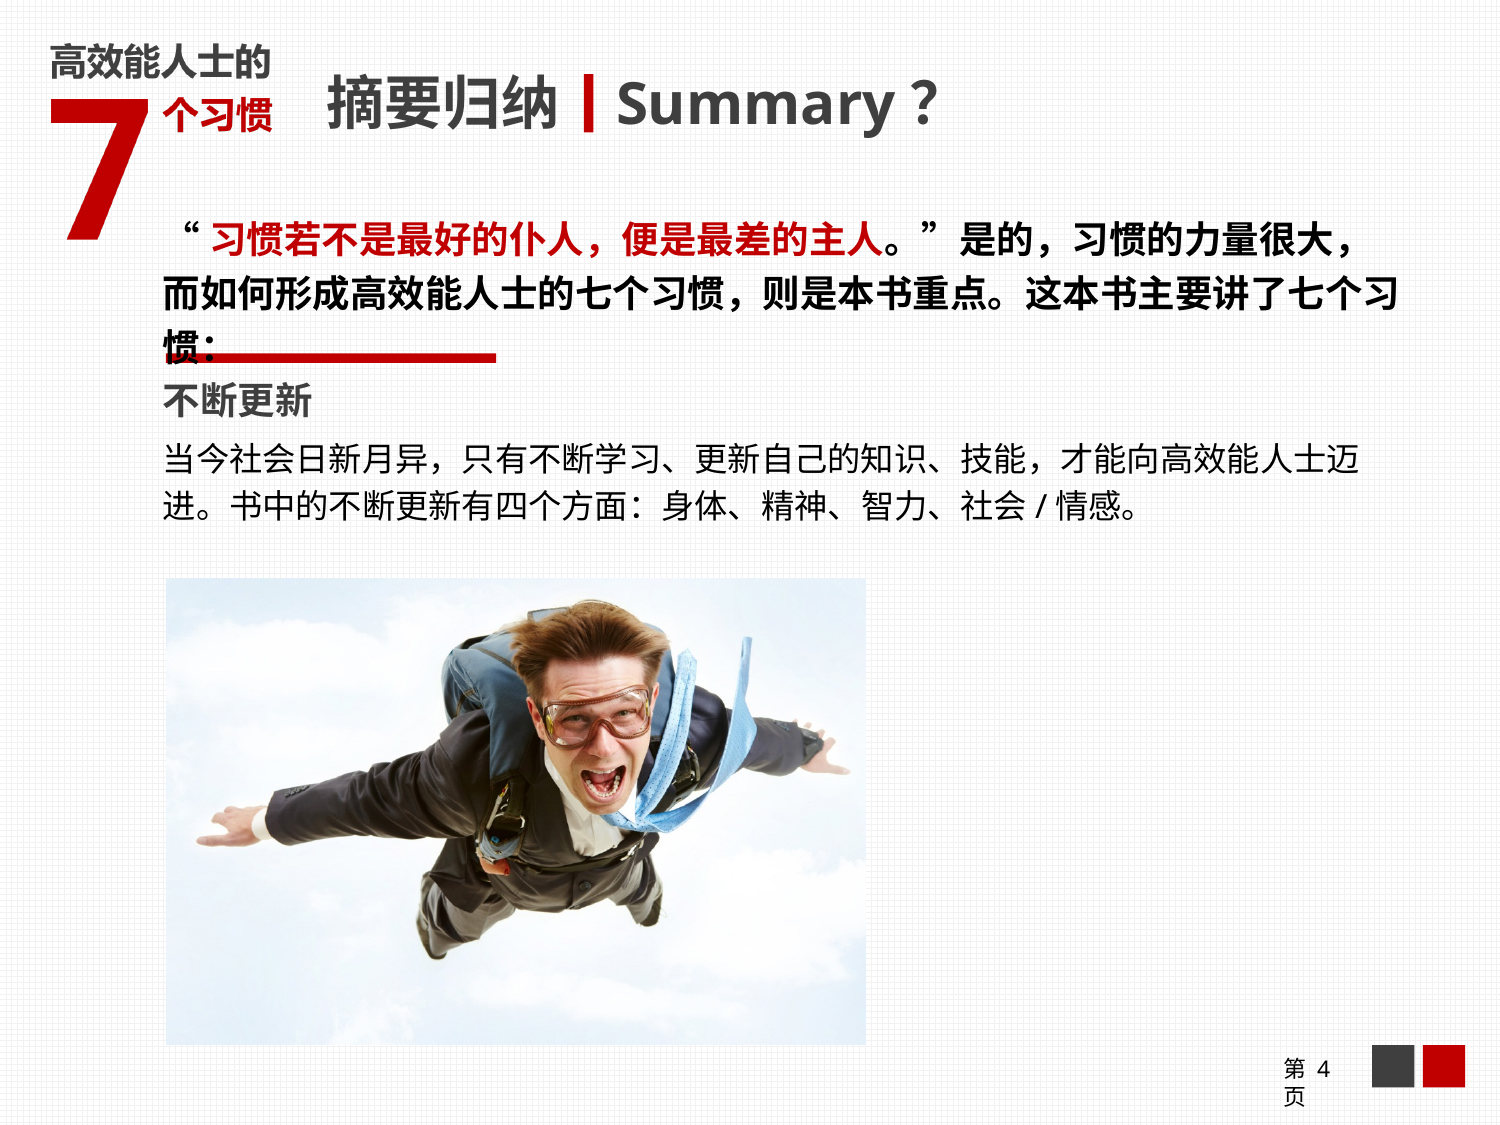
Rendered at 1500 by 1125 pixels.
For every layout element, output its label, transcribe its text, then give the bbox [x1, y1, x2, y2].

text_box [311, 58, 1025, 145]
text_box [147, 357, 1415, 531]
picture [165, 578, 867, 1046]
text_box “习惯若不是最好的仆人，便是最差的主人。”是的，习惯的力量很大，而如何形成高效能人士的七个习惯，则是本书重点。这本书主要讲了七个习惯： [300, 200, 1423, 325]
picture [0, 5, 296, 395]
text_box [1422, 1045, 1466, 1088]
text_box 第 4 页 [1268, 1047, 1373, 1091]
text_box [1372, 1045, 1415, 1088]
